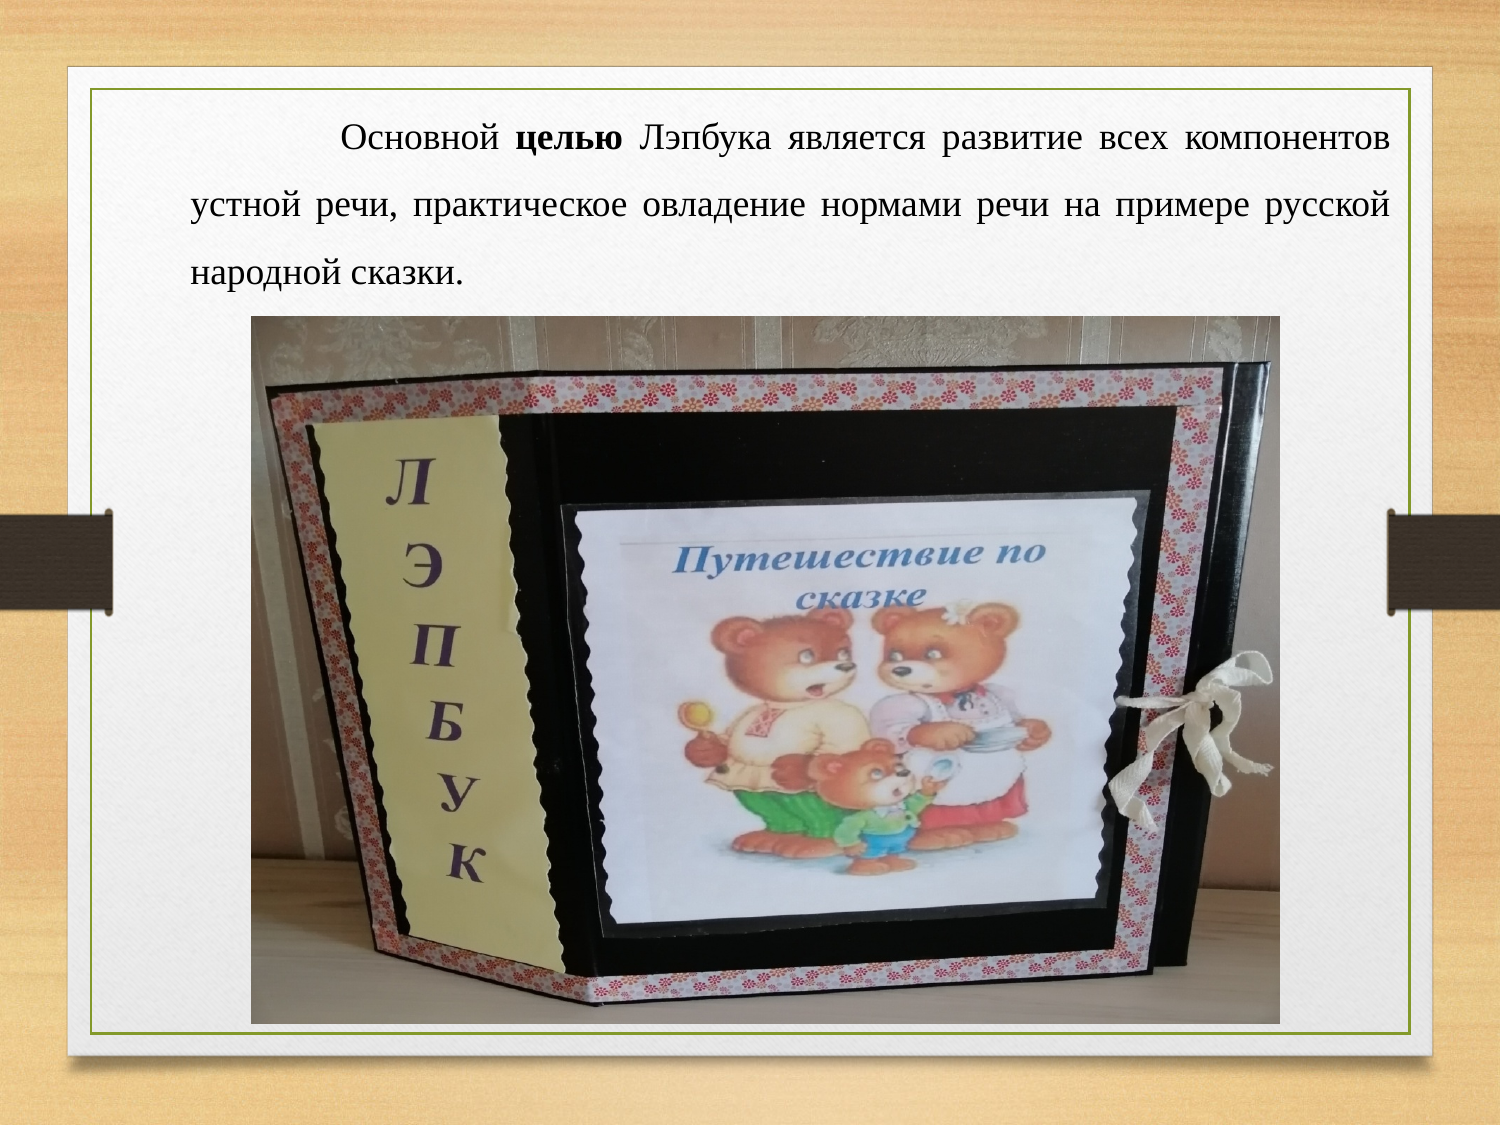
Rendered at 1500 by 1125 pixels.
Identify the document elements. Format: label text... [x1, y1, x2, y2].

picture [0, 0, 1500, 1125]
text_box Основной целью Лэпбука является развитие всех компонентов устной речи, практическое овладение нормами речи на примере русской народной сказки. [175, 82, 1407, 435]
